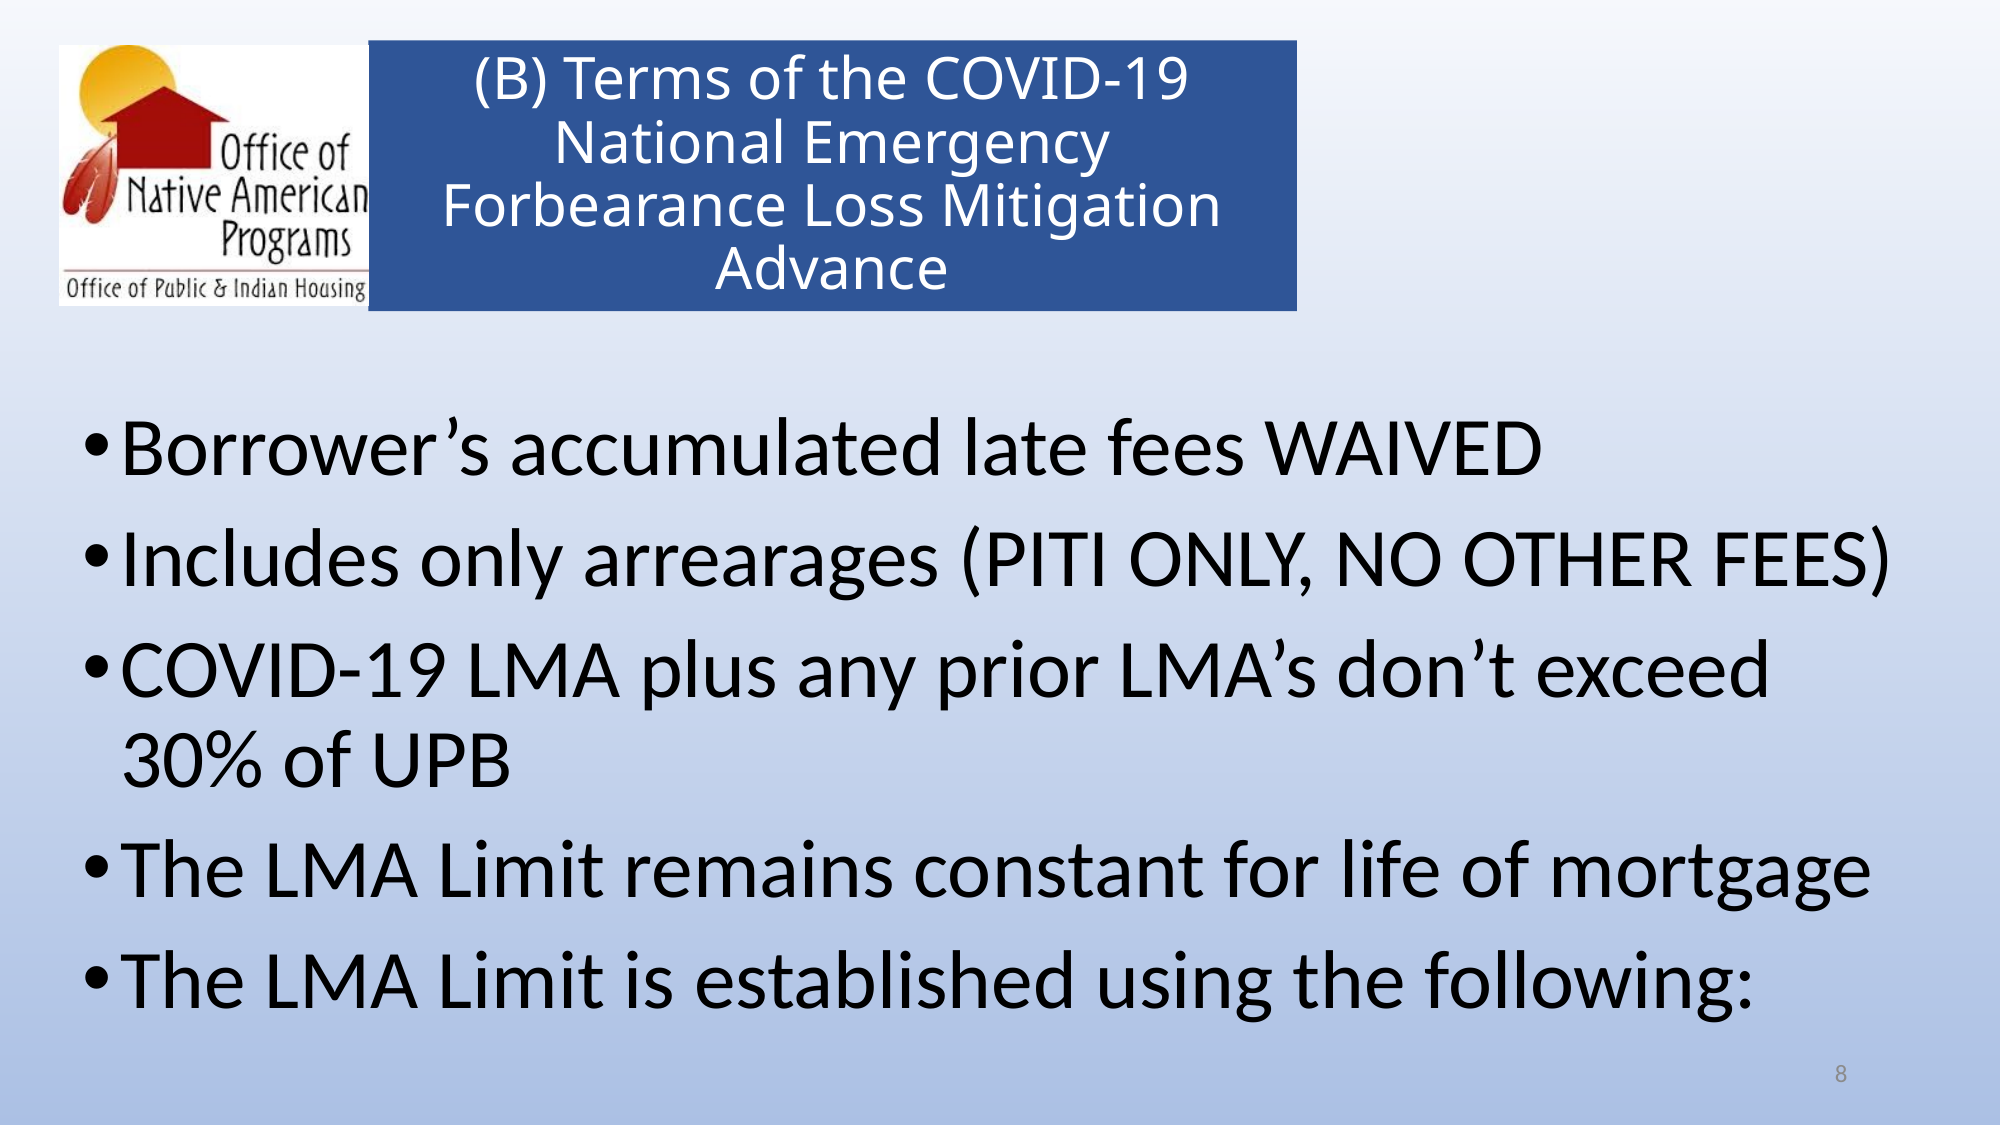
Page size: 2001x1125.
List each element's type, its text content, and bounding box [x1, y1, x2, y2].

picture [59, 45, 369, 306]
slide_number 8 [1412, 1042, 1863, 1103]
list Borrower’s accumulated late fees WAIVED Includes only arrearages (PITI ONLY, NO OTHER FEES) COVID-19 LMA plus any prior LMA’s don’t exceed 30% of UPB The LMA Limit remains constant for life of mortgage The LMA Limit is established using the following: [67, 305, 1941, 1040]
title (B) Terms of the COVID-19 National Emergency Forbearance Loss Mitigation Advance [368, 40, 1297, 305]
